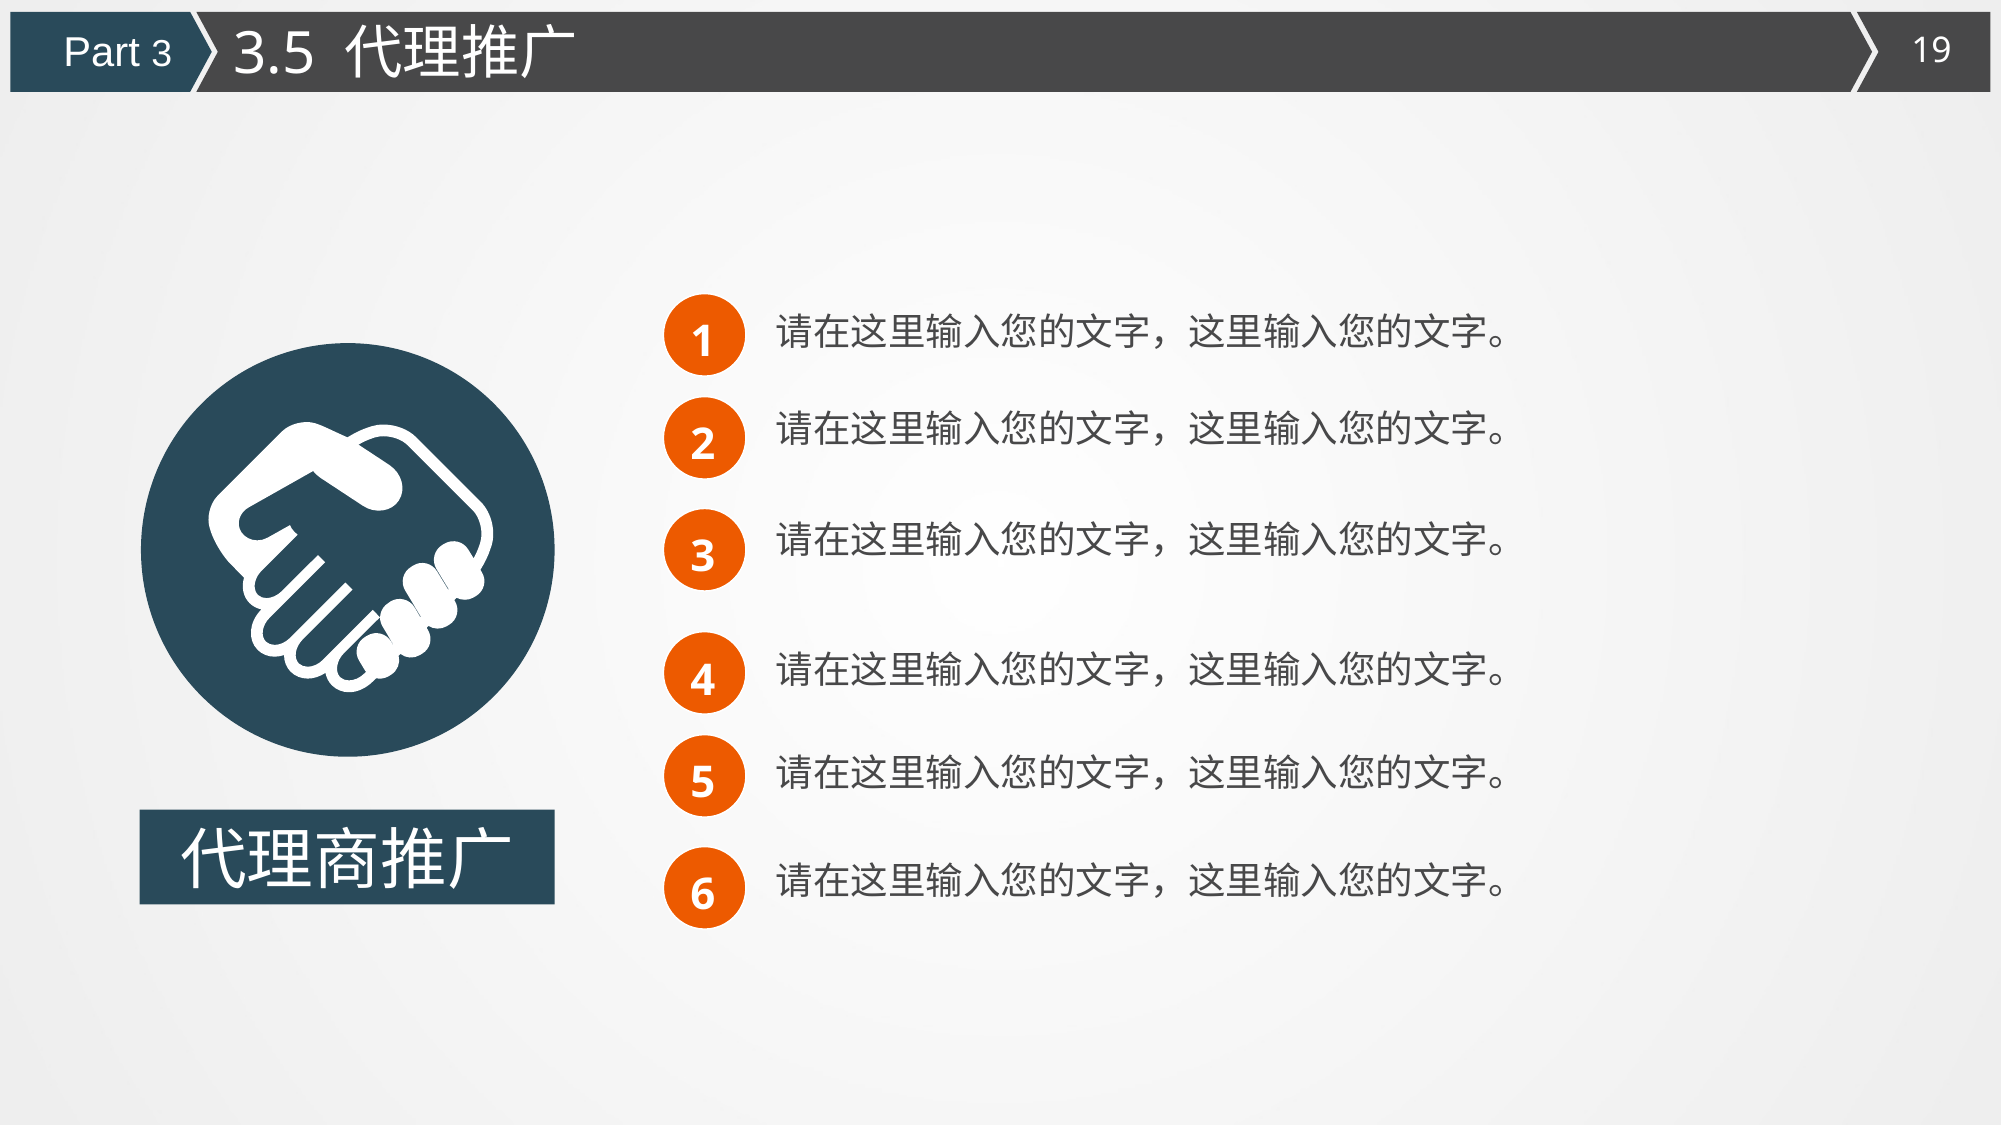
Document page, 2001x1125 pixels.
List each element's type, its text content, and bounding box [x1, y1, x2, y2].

text_box 代理商推广 [139, 809, 555, 905]
text_box 6 [663, 846, 746, 930]
text_box 请在这里输入您的文字，这里输入您的文字。 [760, 849, 1884, 910]
text_box 3.5 代理推广 [218, 7, 1046, 93]
text_box 请在这里输入您的文字，这里输入您的文字。 [760, 741, 1884, 802]
text_box 请在这里输入您的文字，这里输入您的文字。 [760, 638, 1884, 699]
text_box Part 3 [22, 17, 198, 83]
text_box 2 [663, 396, 746, 480]
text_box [140, 342, 555, 757]
text_box 请在这里输入您的文字，这里输入您的文字。 [760, 300, 1884, 361]
text_box 3 [663, 508, 746, 592]
text_box 1 [663, 293, 746, 377]
picture [0, 0, 2001, 1125]
text_box 请在这里输入您的文字，这里输入您的文字。 [760, 397, 1884, 458]
text_box 5 [663, 734, 746, 818]
text_box 4 [663, 631, 746, 715]
text_box 请在这里输入您的文字，这里输入您的文字。 [760, 508, 1884, 569]
